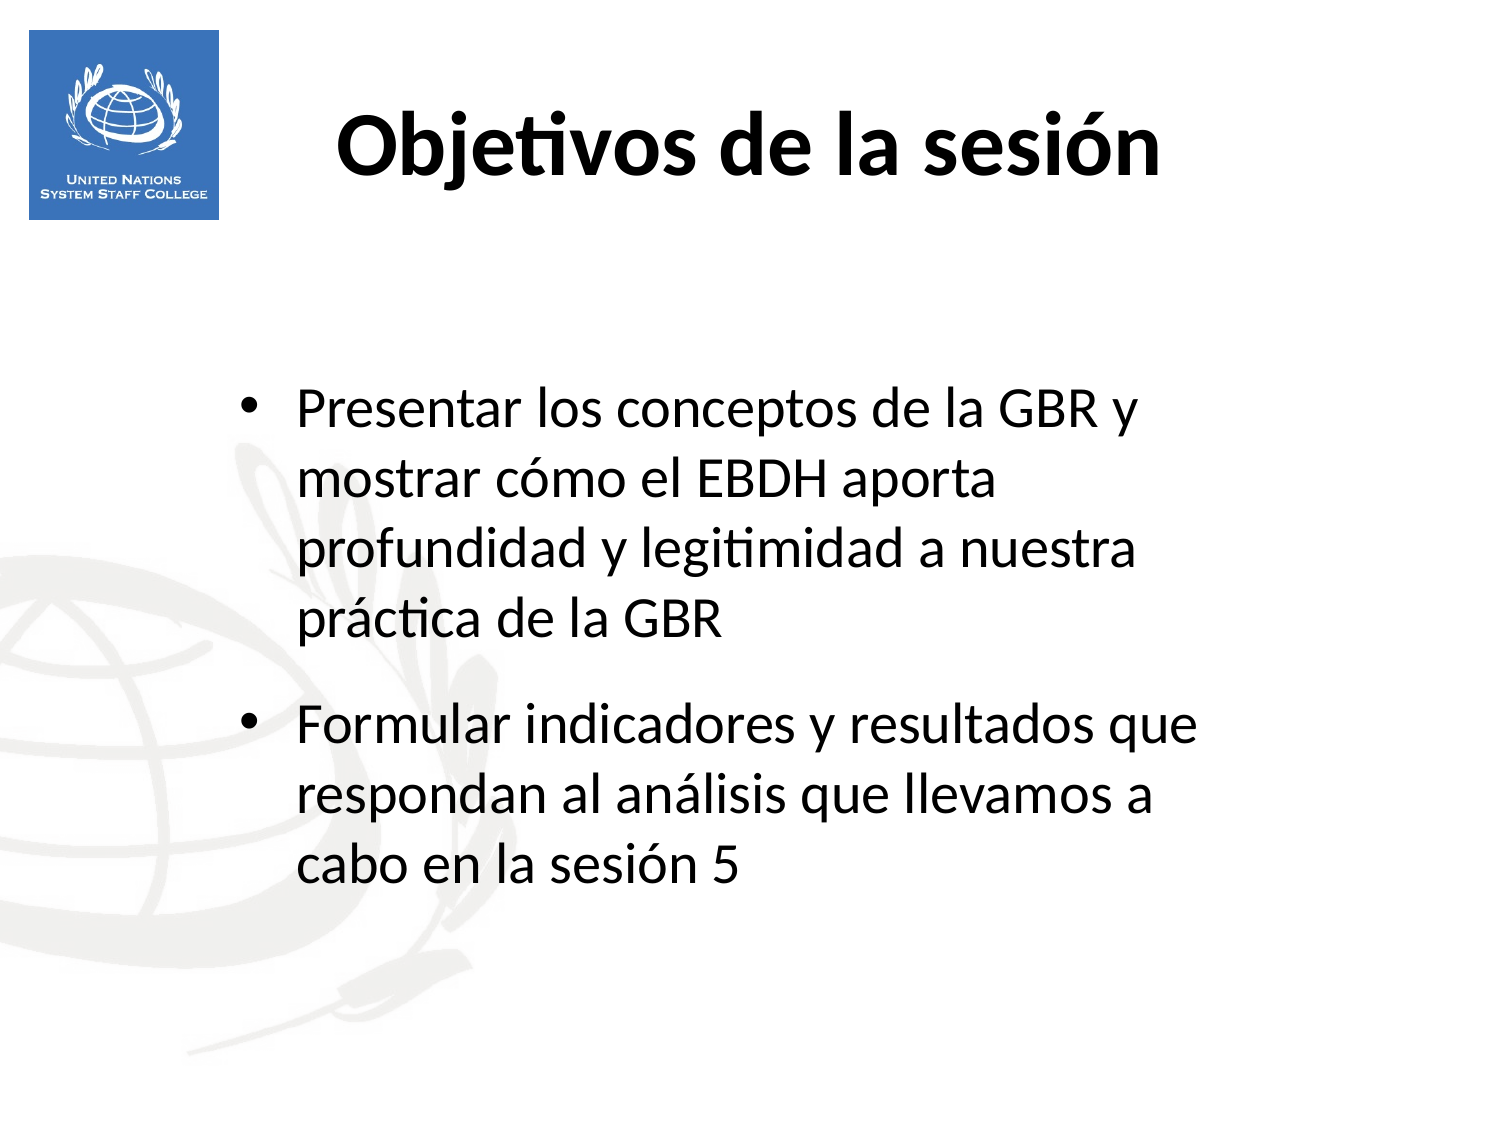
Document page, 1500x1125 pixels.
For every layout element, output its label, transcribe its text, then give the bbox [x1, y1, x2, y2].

text_box Presentar los conceptos de la GBR y mostrar cómo el EBDH aporta profundidad y legitimidad a nuestra práctica de la GBR Formular indicadores y resultados que respondan al análisis que llevamos a cabo en la sesión 5 [224, 361, 1275, 965]
picture [29, 30, 219, 220]
text_box Objetivos de la sesión [74, 45, 1425, 233]
